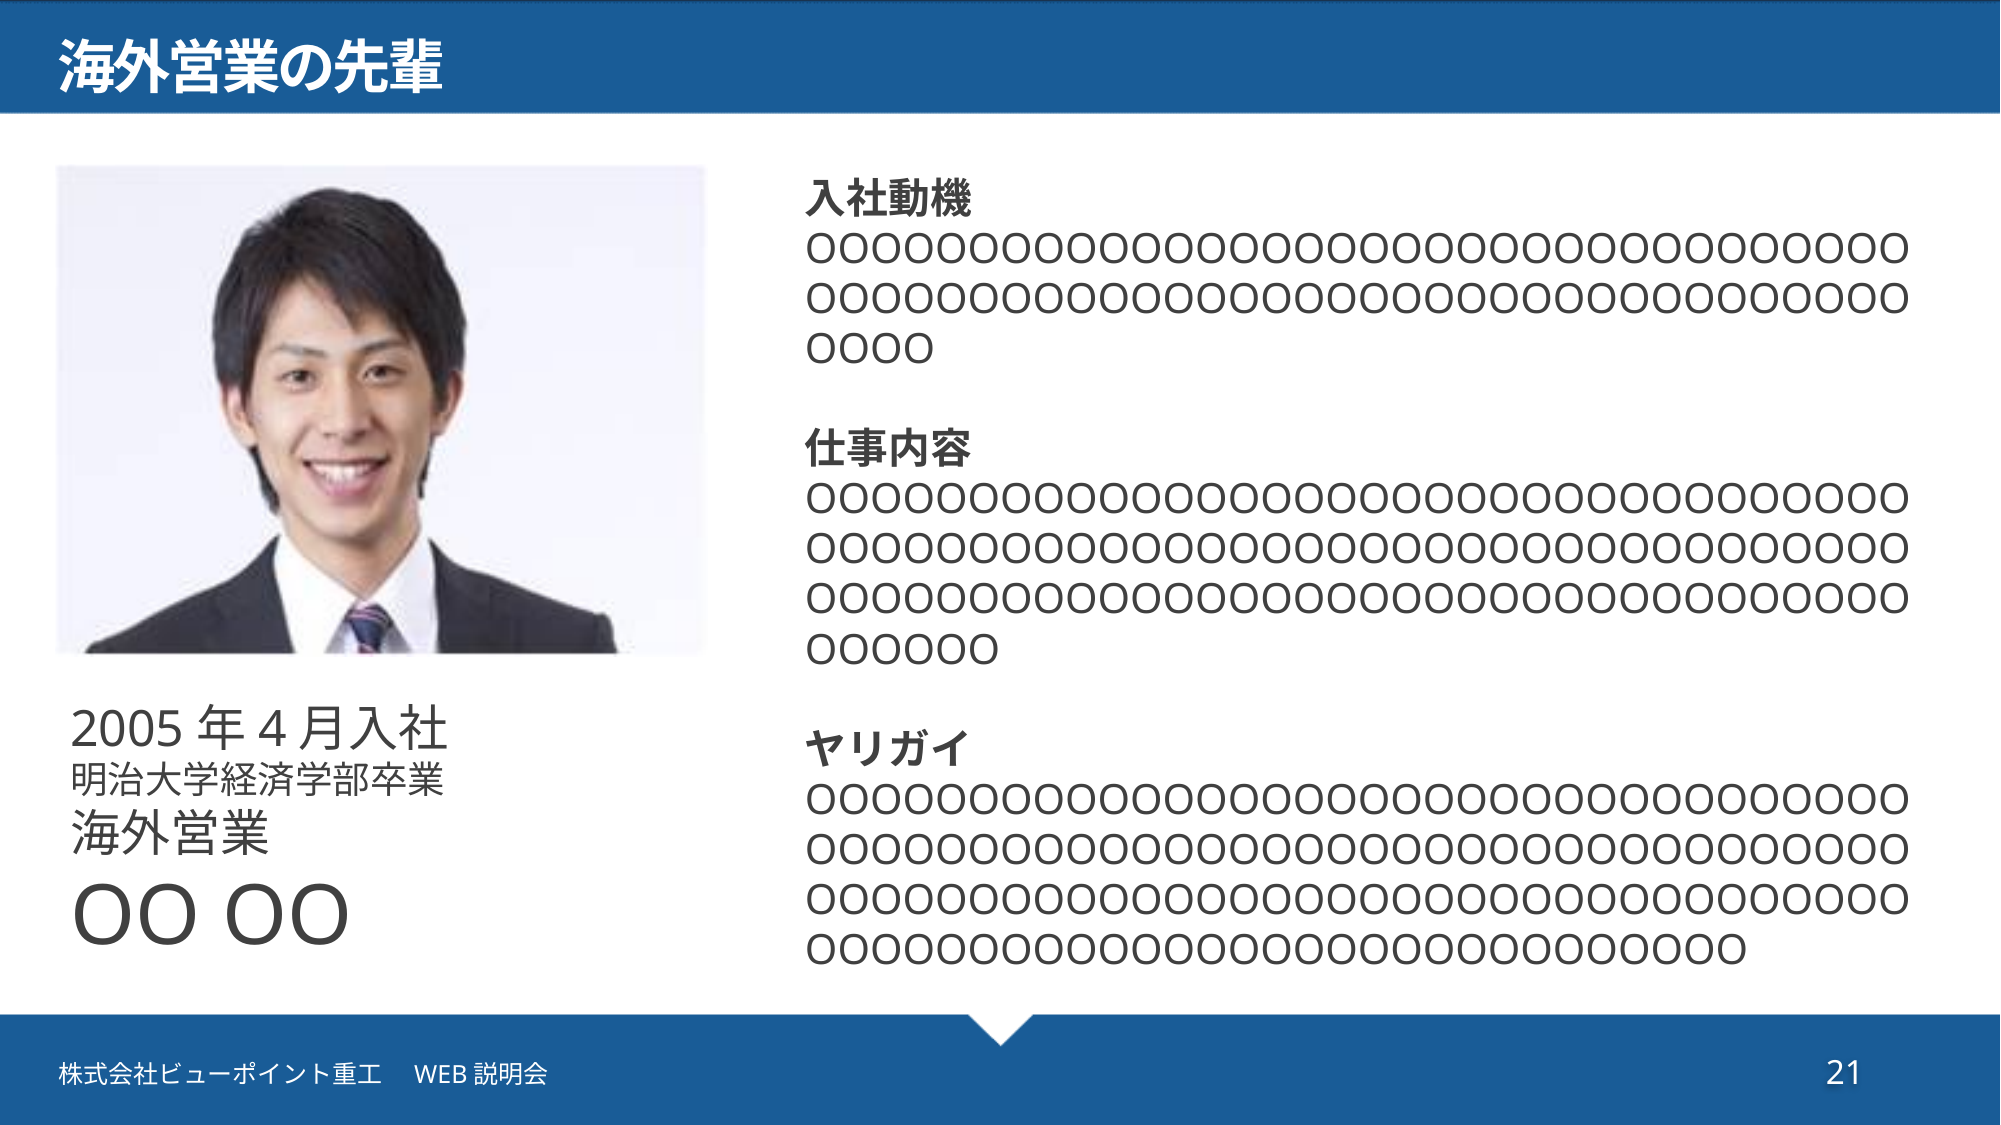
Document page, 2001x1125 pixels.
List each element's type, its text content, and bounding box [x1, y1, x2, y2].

text_box 2005年4月入社 明治大学経済学部卒業 海外営業 OO OO [55, 688, 464, 969]
text_box 入社動機 OOOOOOOOOOOOOOOOOOOOOOOOOOOOOOOOOOOOOOOOOOOOOOOOOOOOOOOOOOOOOOOOOOOOOOOO 仕事内容 OOOOOOOOOOOOOOOOOOOOOOOOOOOOOOOOOOOOOOOOOOOOOOOOOOOOOOOOOOOOOOOOOOOOOOOOOOOOOOOOOOOOOOOOOOOOOOOOOOOOOOOOOOOO ヤリガイ OOOOOOOOOOOOOOOOOOOOOOOOOOOOOOOOOOOOOOOOOOOOOOOOOOOOOOOOOOOOOOOOOOOOOOOOOOOOOOOOOOOOOOOOOOOOOOOOOOOOOOOOOOOOOOOOOOOOOOOOOOOOOOOOOOO [790, 164, 1935, 980]
list 海外営業の先輩 [42, 30, 1226, 105]
picture [0, 0, 2000, 1125]
